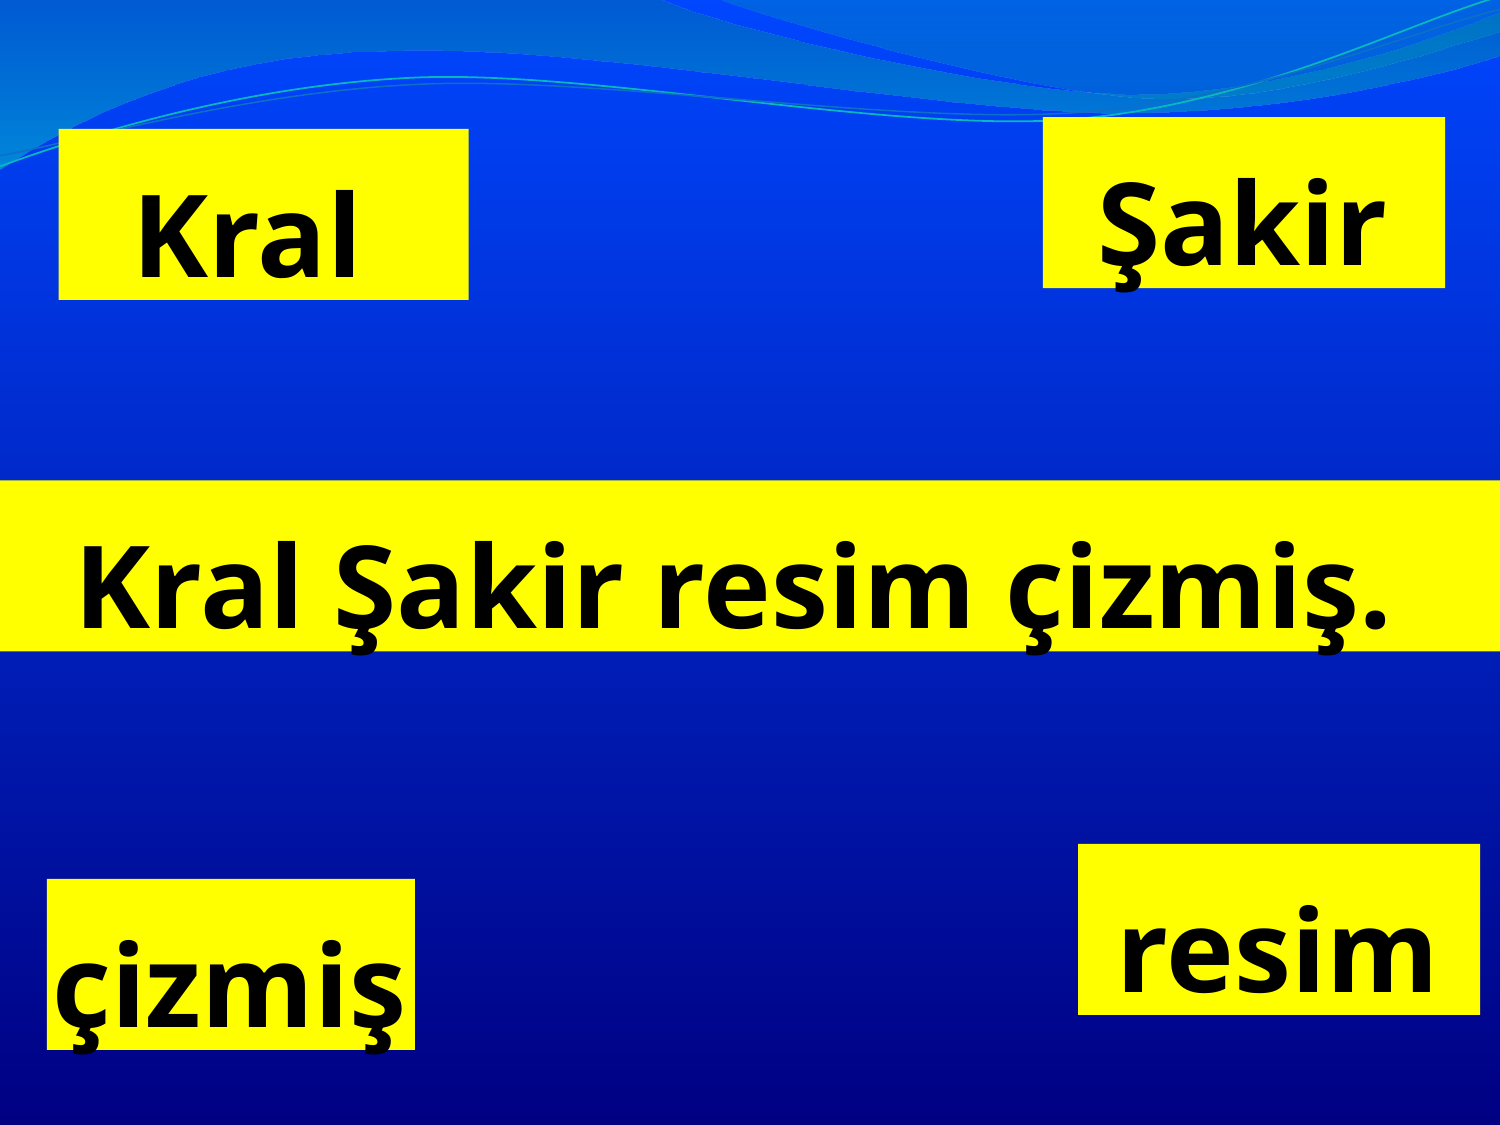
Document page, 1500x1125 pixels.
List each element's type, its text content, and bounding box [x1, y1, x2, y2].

text_box Kral Şakir resim çizmiş. [0, 480, 1500, 652]
text_box resim [1078, 843, 1481, 1015]
text_box Şakir [1042, 117, 1446, 289]
title Kral [58, 128, 469, 301]
text_box çizmiş [46, 878, 415, 1050]
